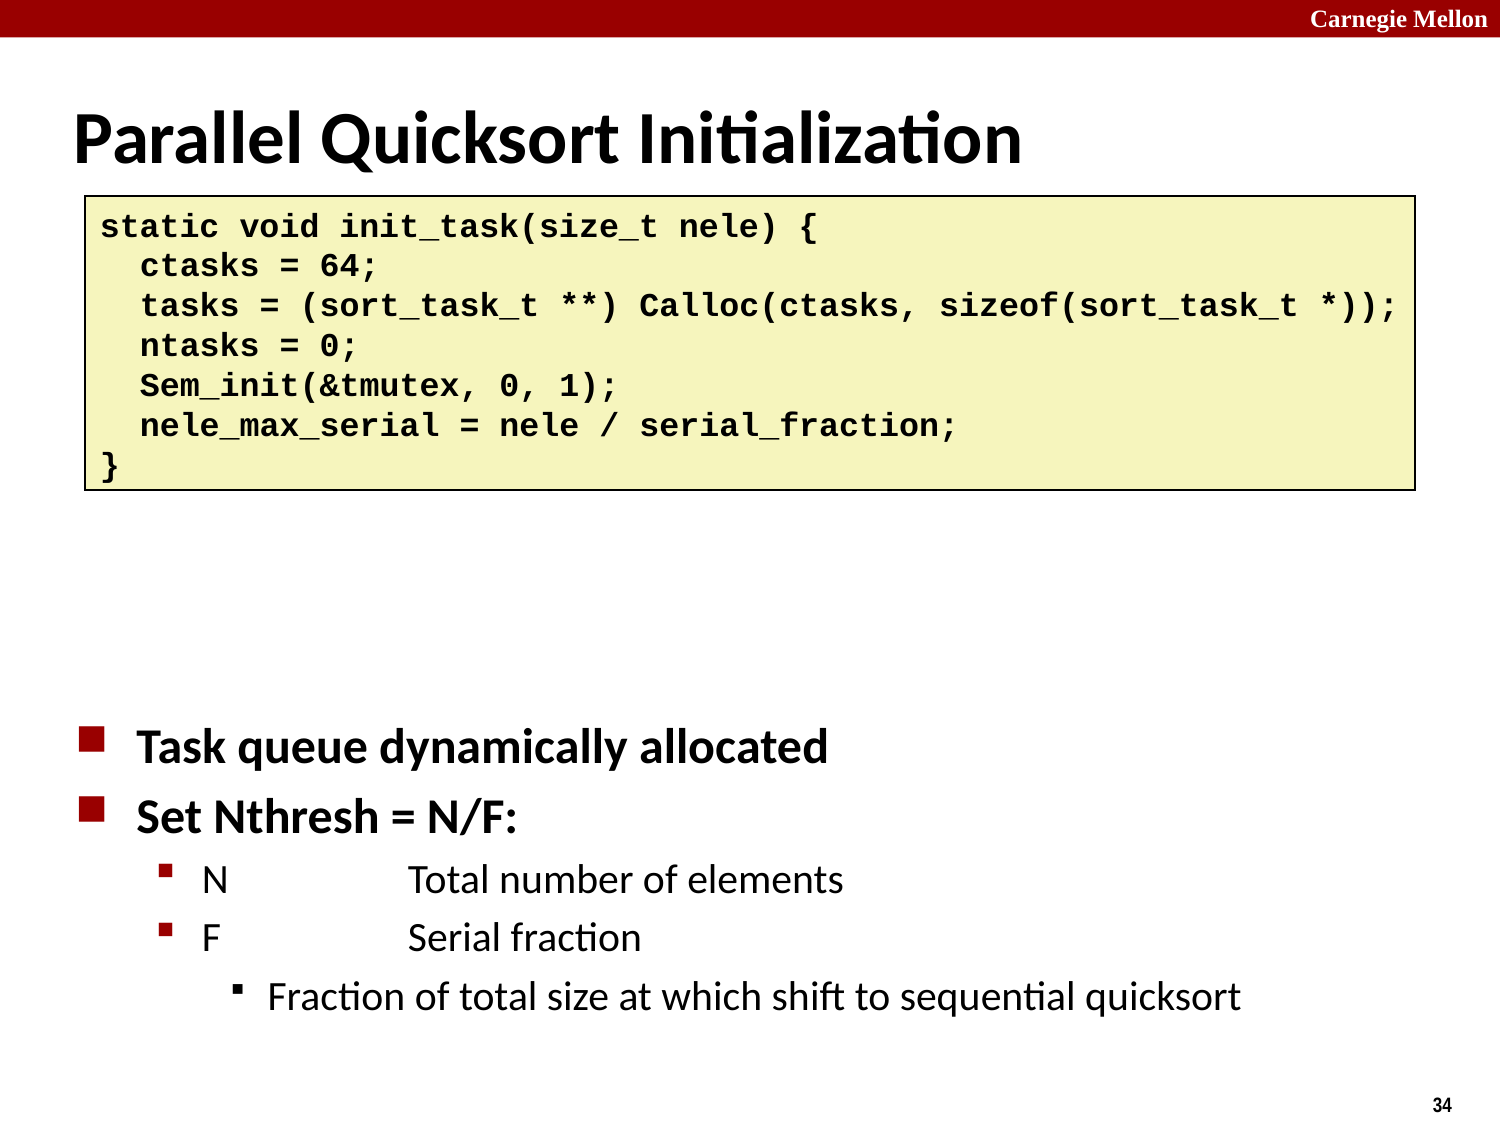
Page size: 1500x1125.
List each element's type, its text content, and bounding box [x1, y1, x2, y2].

title Parallel Quicksort Initialization [58, 71, 1305, 197]
list Task queue dynamically allocated Set Nthresh = N/F: N Total number of elements F Serial fraction Fraction of total size at which shift to sequential quicksort [64, 705, 1361, 929]
text_box static void init_task(size_t nele) { ctasks = 64; tasks = (sort_task_t **) Calloc(ctasks, sizeof(sort_task_t *)); ntasks = 0; Sem_init(&tmutex, 0, 1); nele_max_serial = nele / serial_fraction; } [85, 196, 1415, 491]
